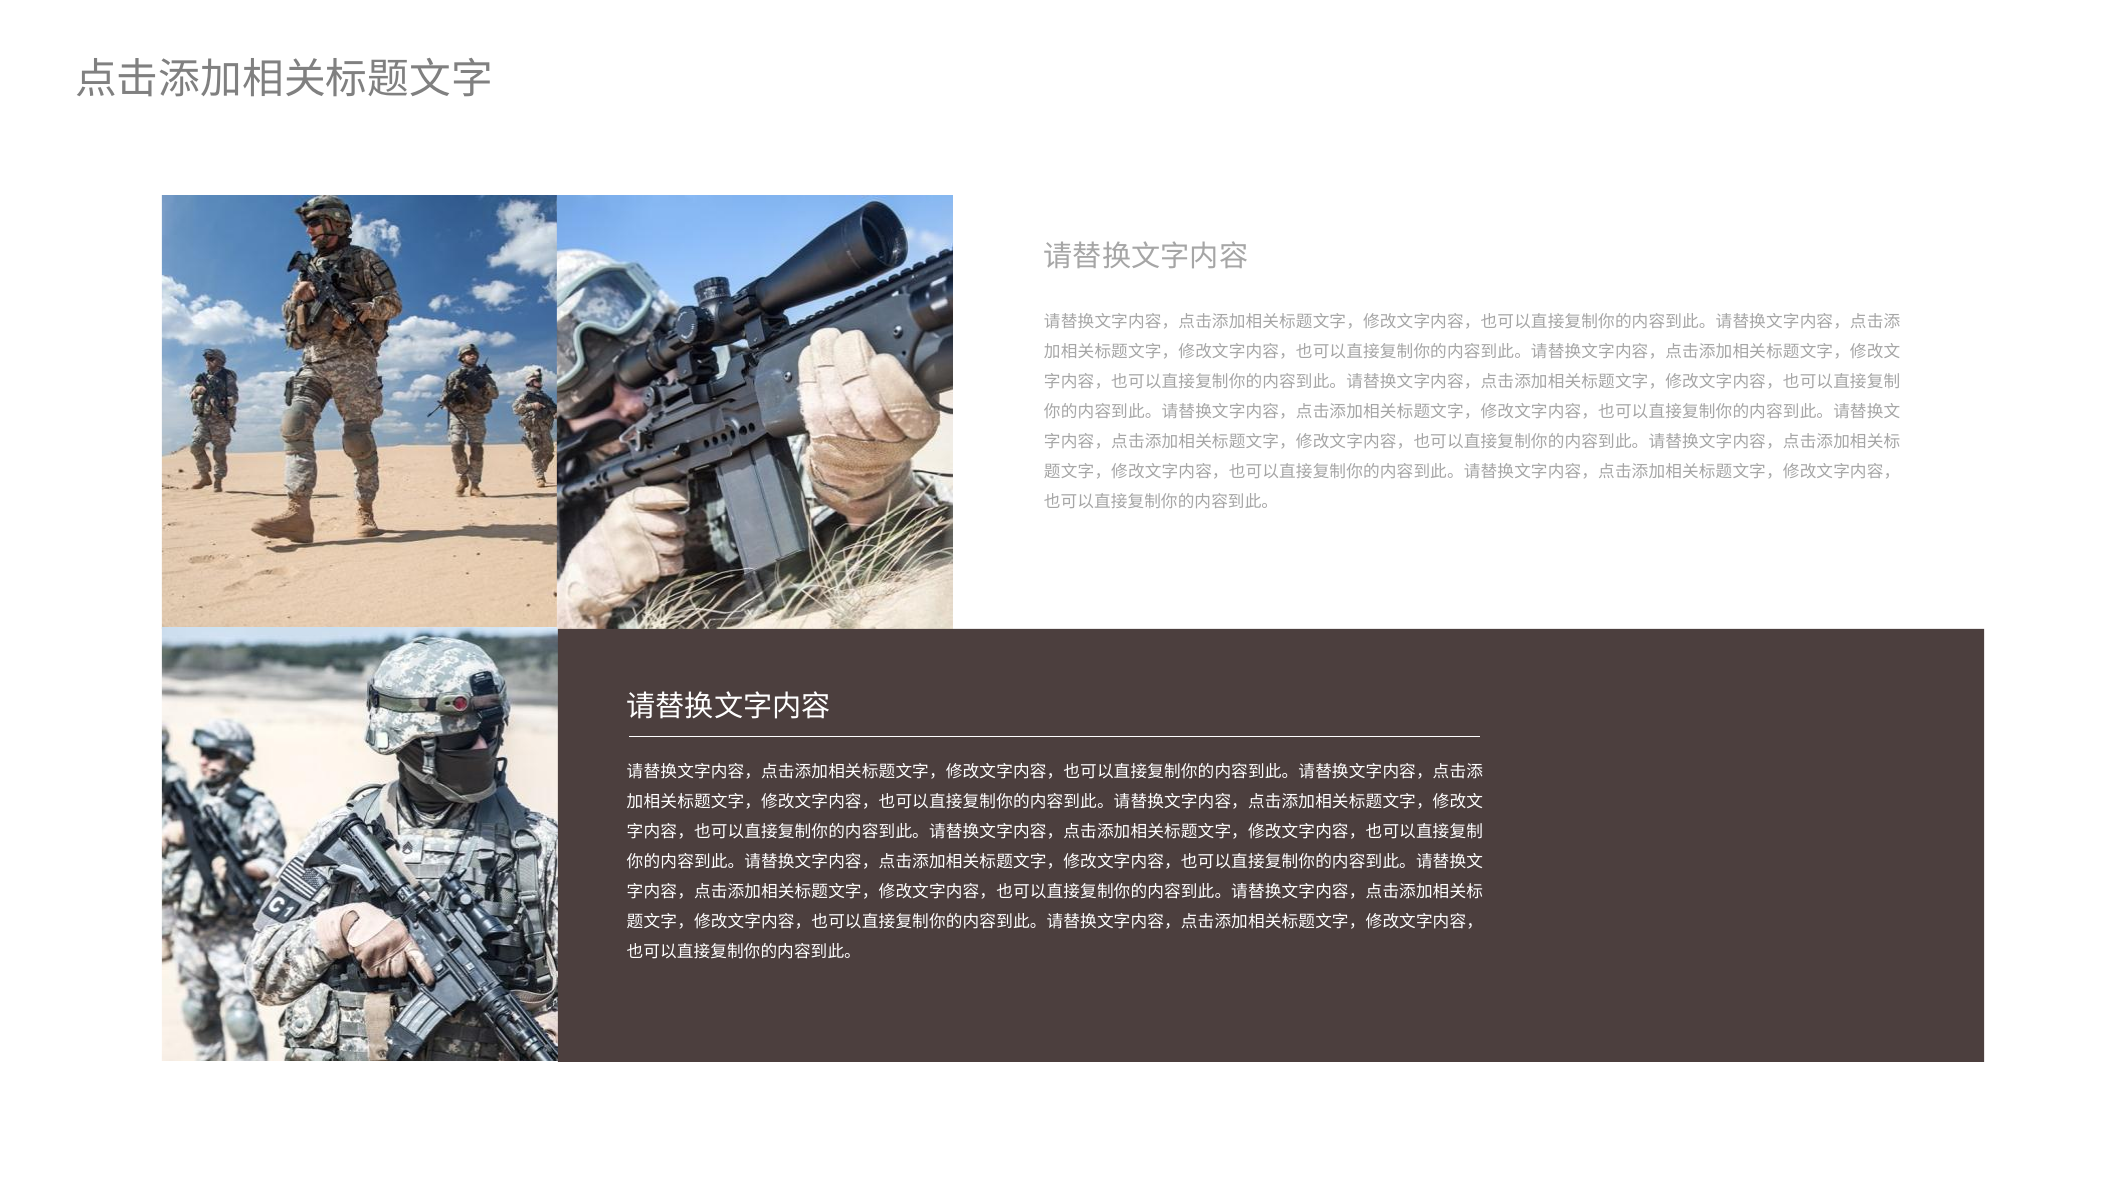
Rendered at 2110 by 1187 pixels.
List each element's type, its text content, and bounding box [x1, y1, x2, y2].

text_box 请替换文字内容 [610, 679, 916, 739]
text_box 点击添加相关标题文字 [59, 44, 563, 107]
text_box 请替换文字内容，点击添加相关标题文字，修改文字内容，也可以直接复制你的内容到此。请替换文字内容，点击添加相关标题文字，修改文字内容，也可以直接复制你的内容到此。请替换文字内容，点击添加相关标题文字，修改文字内容，也可以直接复制你的内容到此。请替换文字内容，点击添加相关标题文字，修改文字内容，也可以直接复制你的内容到此。请替换文字内容，点击添加相关标题文字，修改文字内容，也可以直接复制你的内容到此。请替换文字内容，点击添加相关标题文字，修改文字内容，也可以直接复制你的内容到此。请替换文字内容，点击添加相关标题文字，修改文字内容，也可以直接复制你的内容到此。请替换文字内容，点击添加相关标题文字，修改文字内容，也可以直接复制你的内容到此。 [610, 743, 1500, 987]
text_box [556, 195, 954, 630]
text_box [161, 195, 556, 627]
text_box 请替换文字内容，点击添加相关标题文字，修改文字内容，也可以直接复制你的内容到此。请替换文字内容，点击添加相关标题文字，修改文字内容，也可以直接复制你的内容到此。请替换文字内容，点击添加相关标题文字，修改文字内容，也可以直接复制你的内容到此。请替换文字内容，点击添加相关标题文字，修改文字内容，也可以直接复制你的内容到此。请替换文字内容，点击添加相关标题文字，修改文字内容，也可以直接复制你的内容到此。请替换文字内容，点击添加相关标题文字，修改文字内容，也可以直接复制你的内容到此。请替换文字内容，点击添加相关标题文字，修改文字内容，也可以直接复制你的内容到此。请替换文字内容，点击添加相关标题文字，修改文字内容，也可以直接复制你的内容到此。 [1028, 293, 1917, 537]
text_box [557, 628, 1985, 1062]
text_box [161, 627, 557, 1062]
text_box 请替换文字内容 [1027, 229, 1333, 289]
